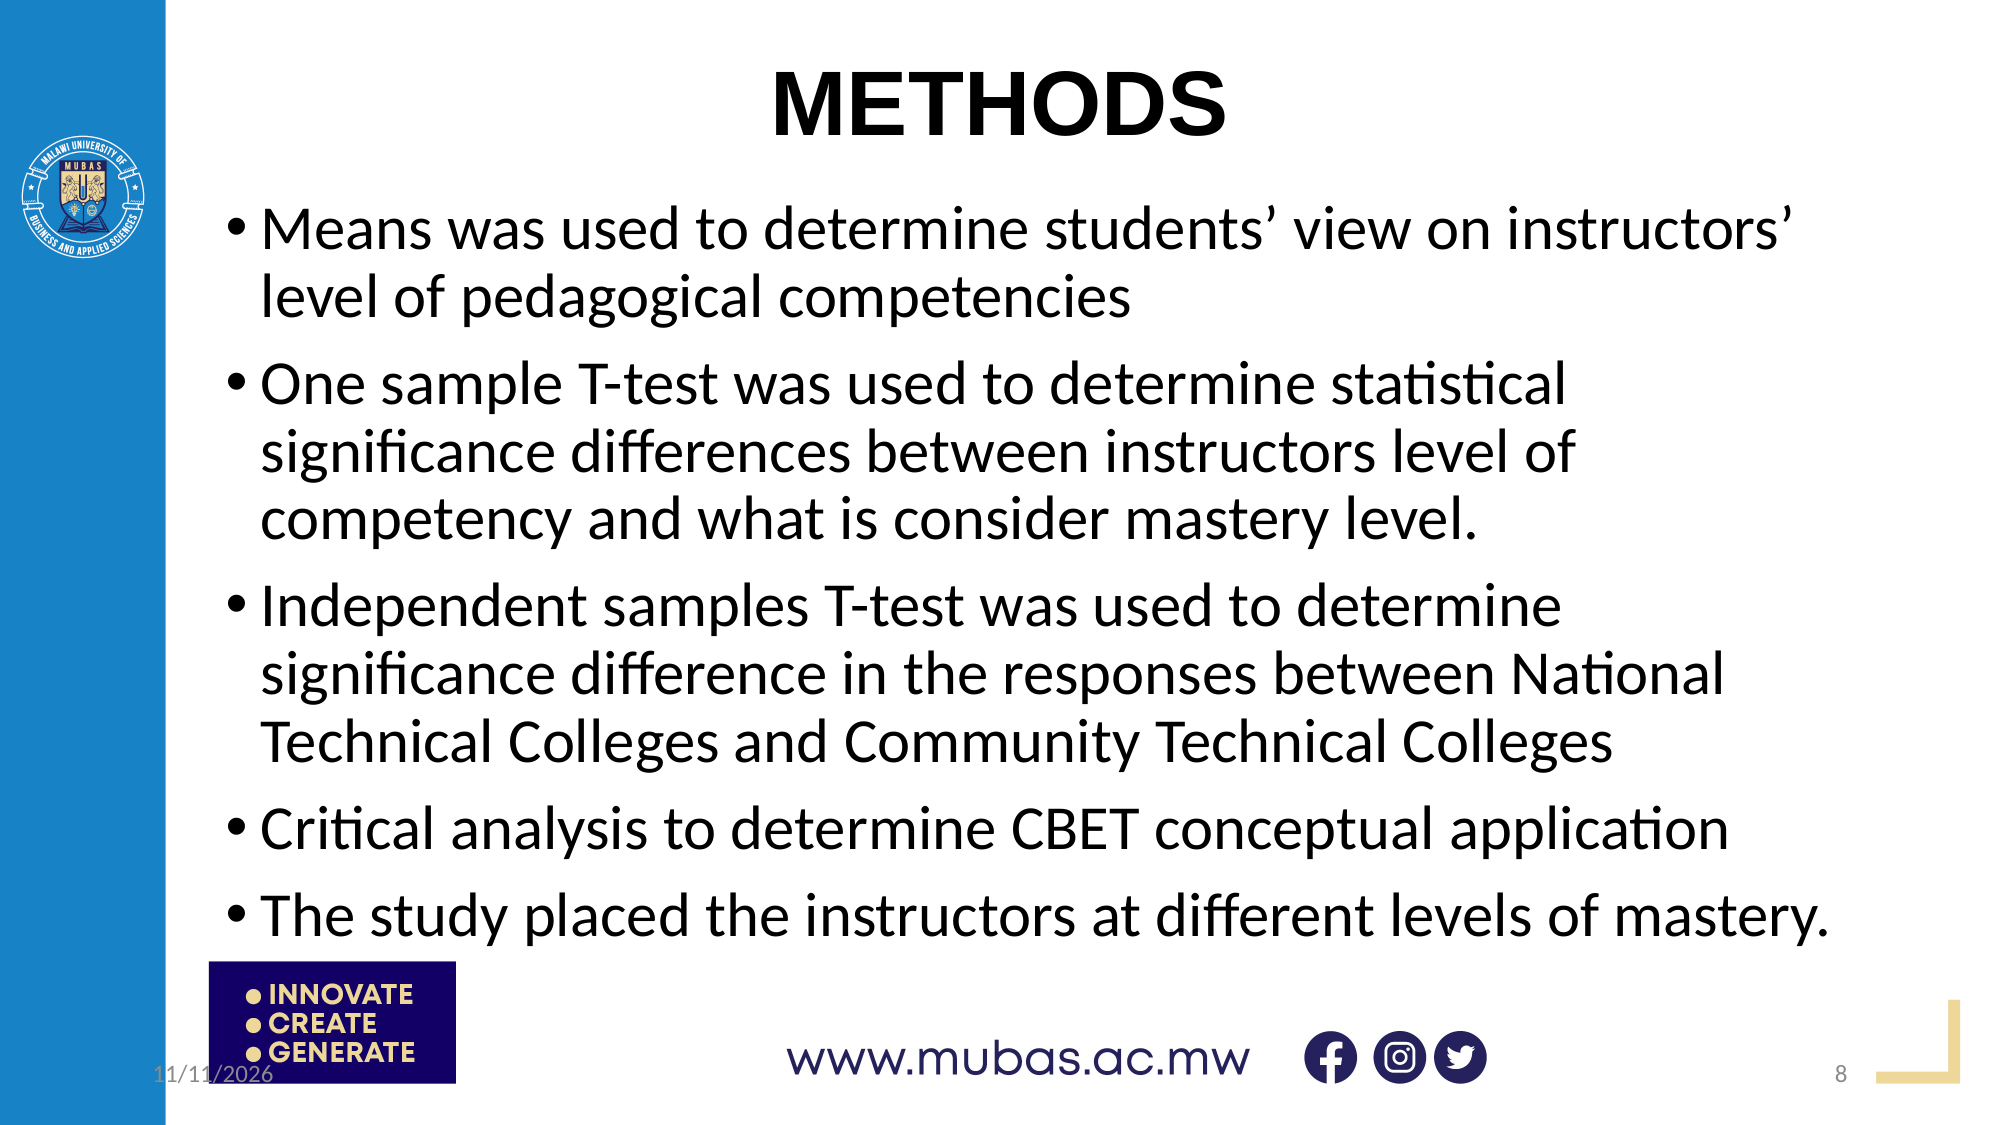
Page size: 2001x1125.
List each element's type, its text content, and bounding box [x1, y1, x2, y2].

picture [0, 0, 2001, 1125]
title METHODS [137, 39, 1863, 172]
list Means was used to determine students’ view on instructors’ level of pedagogical competencies One sample T-test was used to determine statistical significance differences between instructors level of competency and what is consider mastery level. Independent samples T-test was used to determine significance difference in the responses between National Technical Colleges and Community Technical Colleges Critical analysis to determine CBET conceptual application The study placed the instructors at different levels of mastery. [210, 187, 1863, 1017]
slide_number 8 [1412, 1042, 1863, 1103]
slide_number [137, 1042, 588, 1103]
